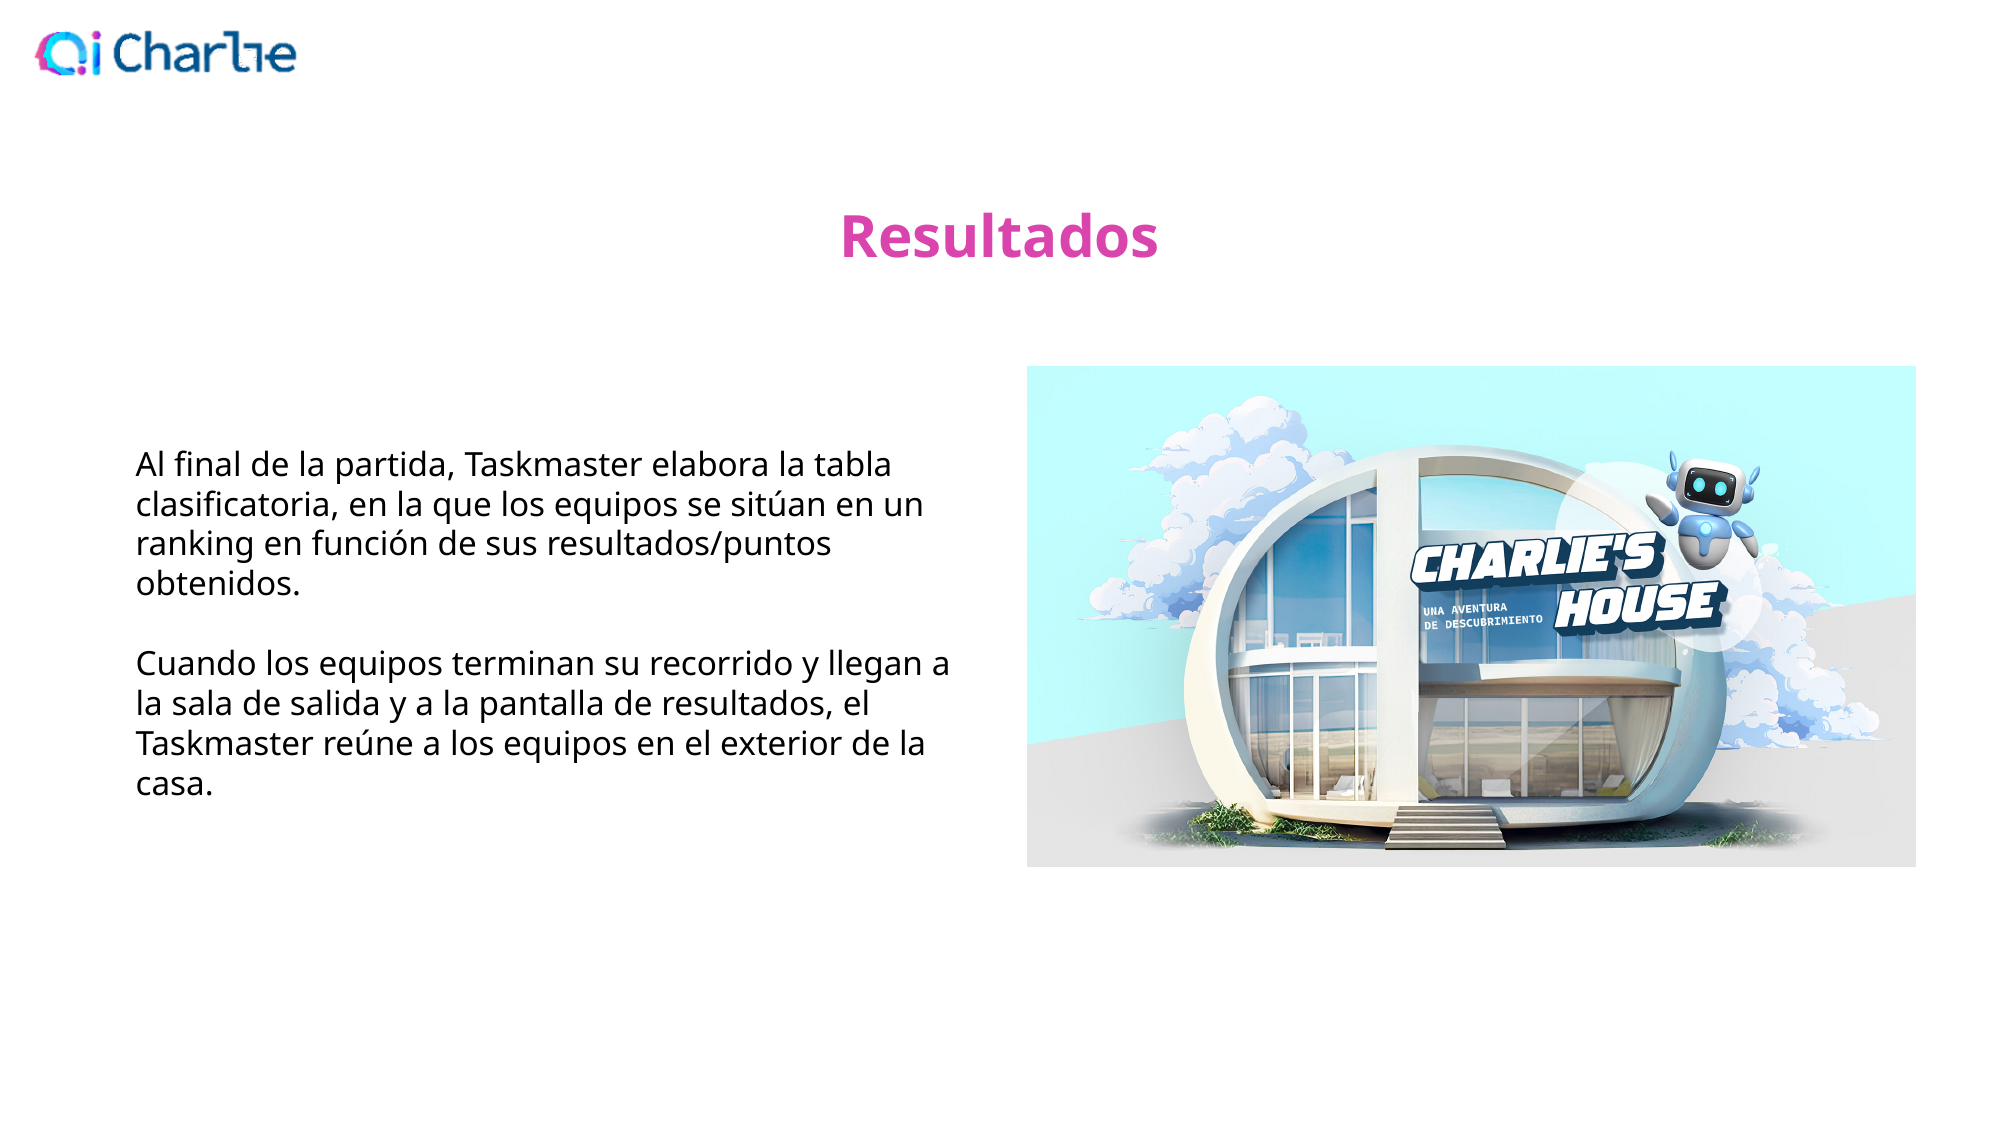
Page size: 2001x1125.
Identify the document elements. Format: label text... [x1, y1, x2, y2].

picture [107, 27, 303, 79]
text_box Resultados [0, 192, 2000, 278]
picture [1026, 366, 1917, 868]
text_box Al final de la partida, Taskmaster elabora la tabla clasificatoria, en la que los equipos se sitúan en un ranking en función de sus resultados/puntos obtenidos. Cuando los equipos terminan su recorrido y llegan a la sala de salida y a la pantalla de resultados, el Taskmaster reúne a los equipos en el exterior de la casa. [32, 395, 1000, 850]
picture [33, 28, 104, 76]
